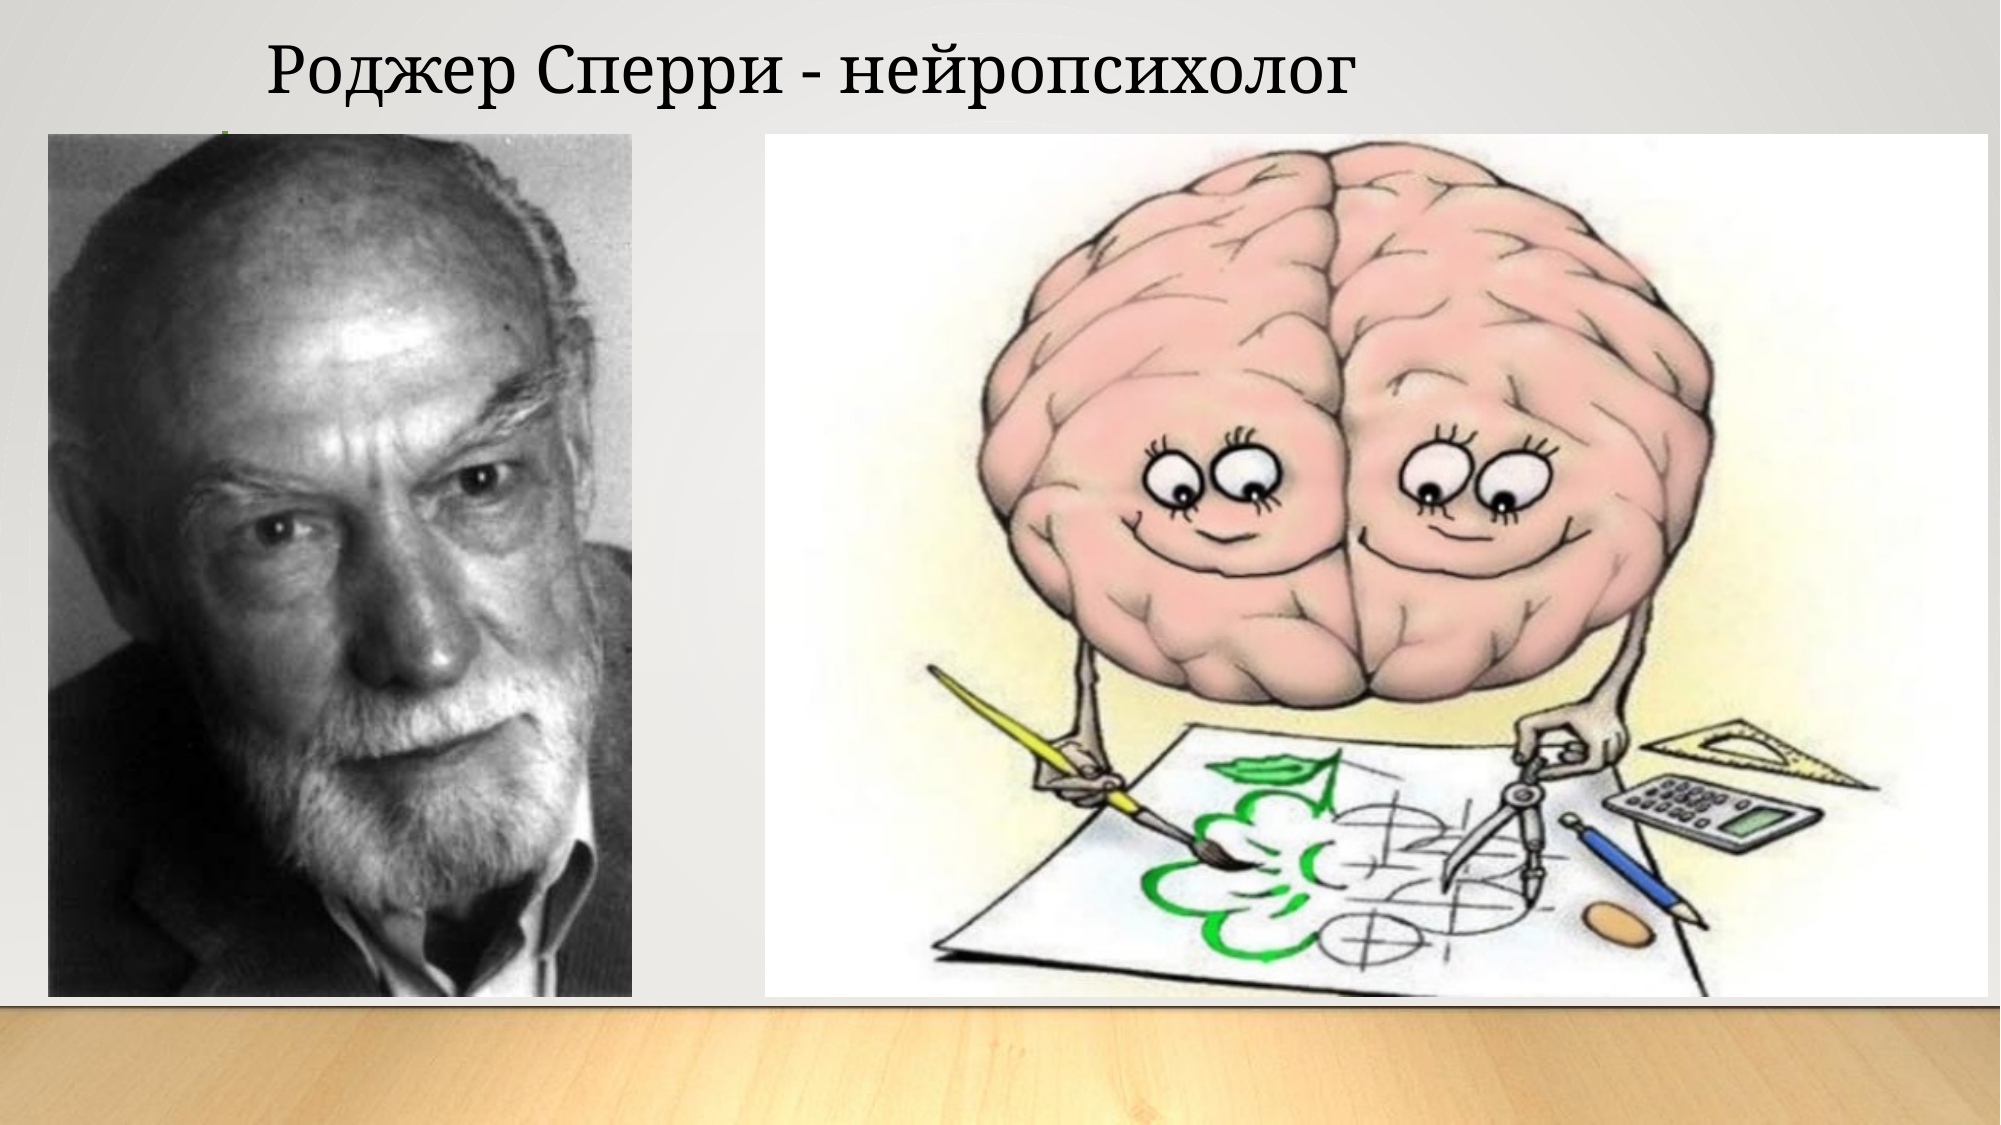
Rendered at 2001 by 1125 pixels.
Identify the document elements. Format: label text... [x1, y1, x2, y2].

picture [0, 1006, 2000, 1125]
title Роджер Сперри - нейропсихолог [251, 25, 1814, 116]
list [48, 134, 632, 998]
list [765, 134, 1988, 998]
